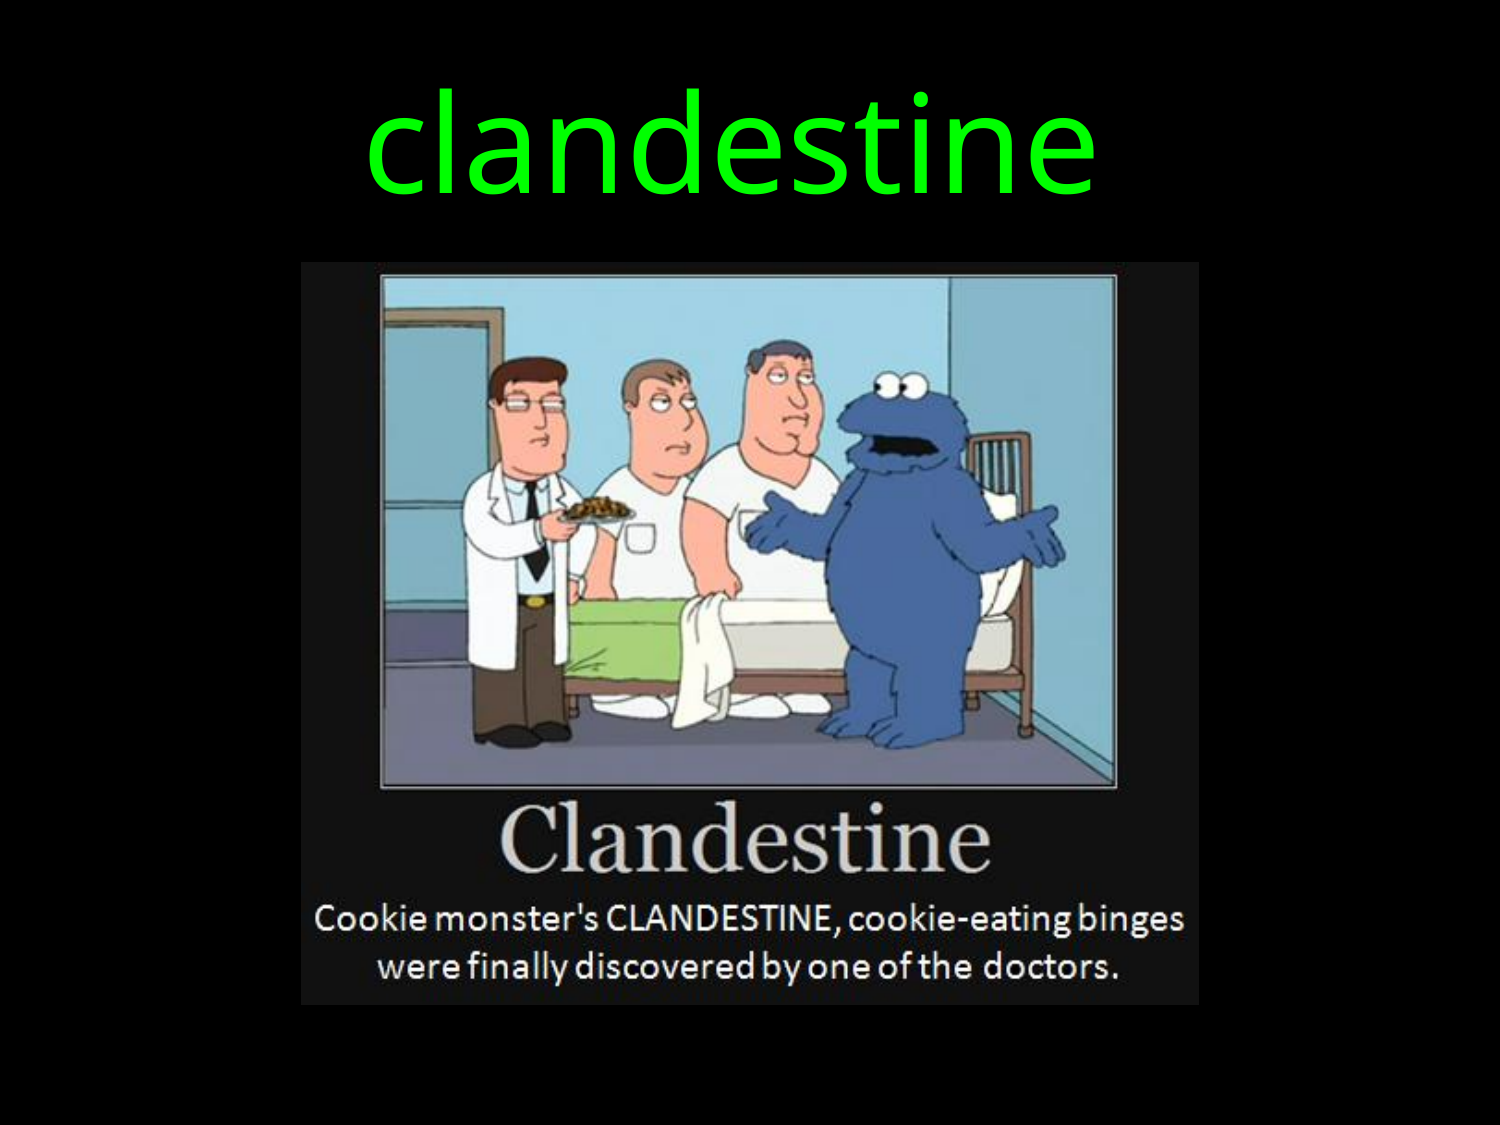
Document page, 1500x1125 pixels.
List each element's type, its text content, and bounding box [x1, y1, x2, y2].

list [74, 262, 1426, 1006]
title clandestine [75, 45, 1425, 233]
